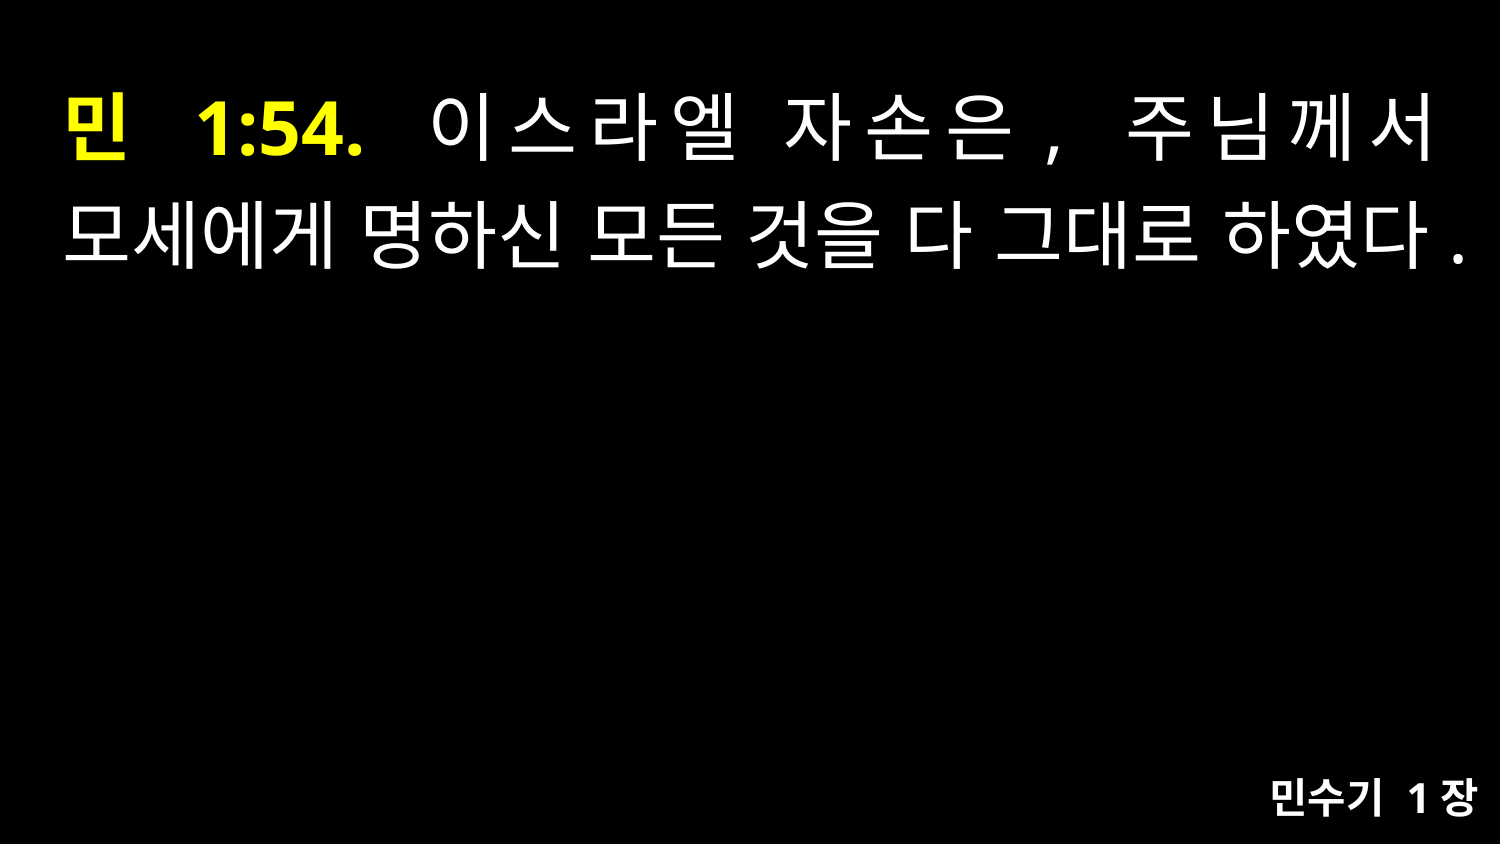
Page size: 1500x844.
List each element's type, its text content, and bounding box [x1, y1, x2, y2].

title 민 1:54. 이스라엘 자손은, 주님께서 모세에게 명하신 모든 것을 다 그대로 하였다. [0, 0, 1500, 844]
subtitle 민수기 1장 [916, 770, 1500, 844]
